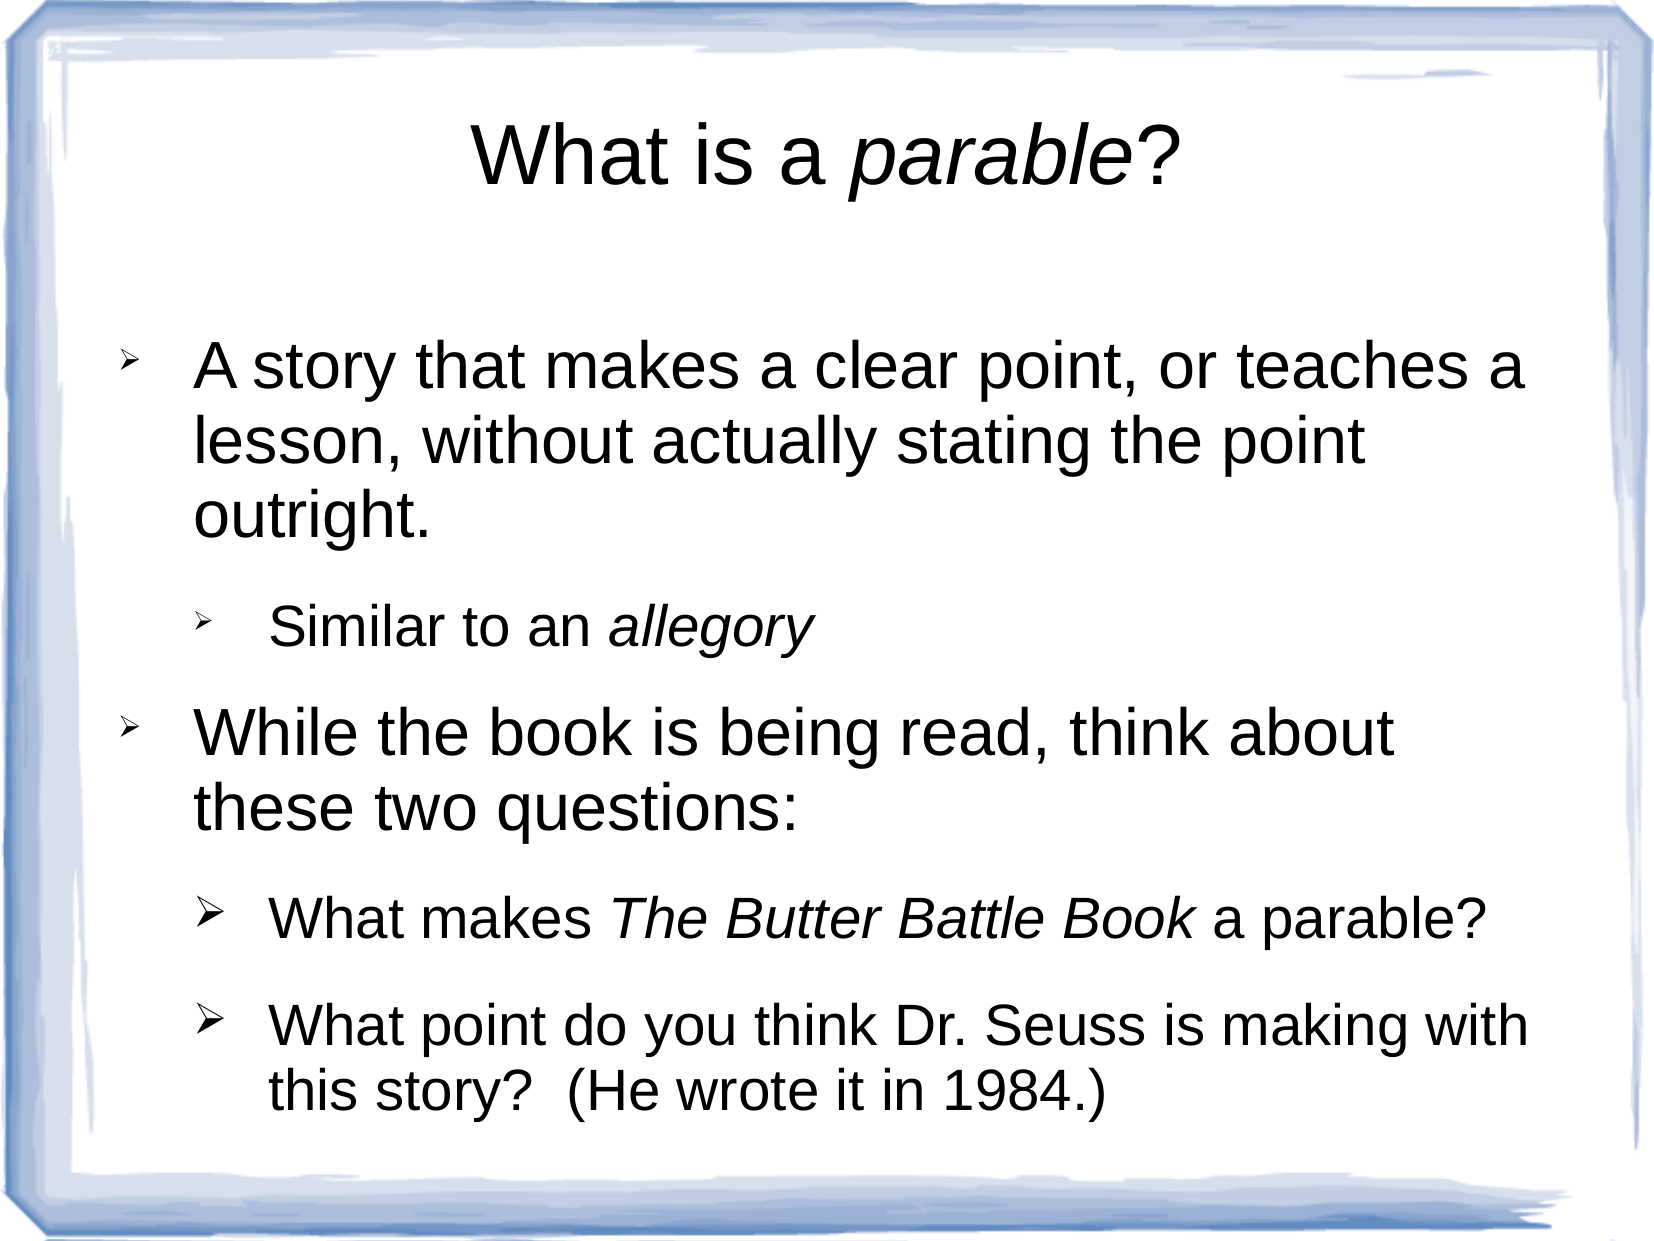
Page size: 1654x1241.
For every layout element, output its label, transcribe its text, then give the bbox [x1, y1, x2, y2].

text_box What is a parable? [82, 49, 1571, 257]
text_box A story that makes a clear point, or teaches a lesson, without actually stating the point outright. Similar to an allegory While the book is being read, think about these two questions: What makes The Butter Battle Book a parable? What point do you think Dr. Seuss is making with this story? (He wrote it in 1984.) [118, 324, 1571, 1145]
picture [0, 0, 1654, 1241]
